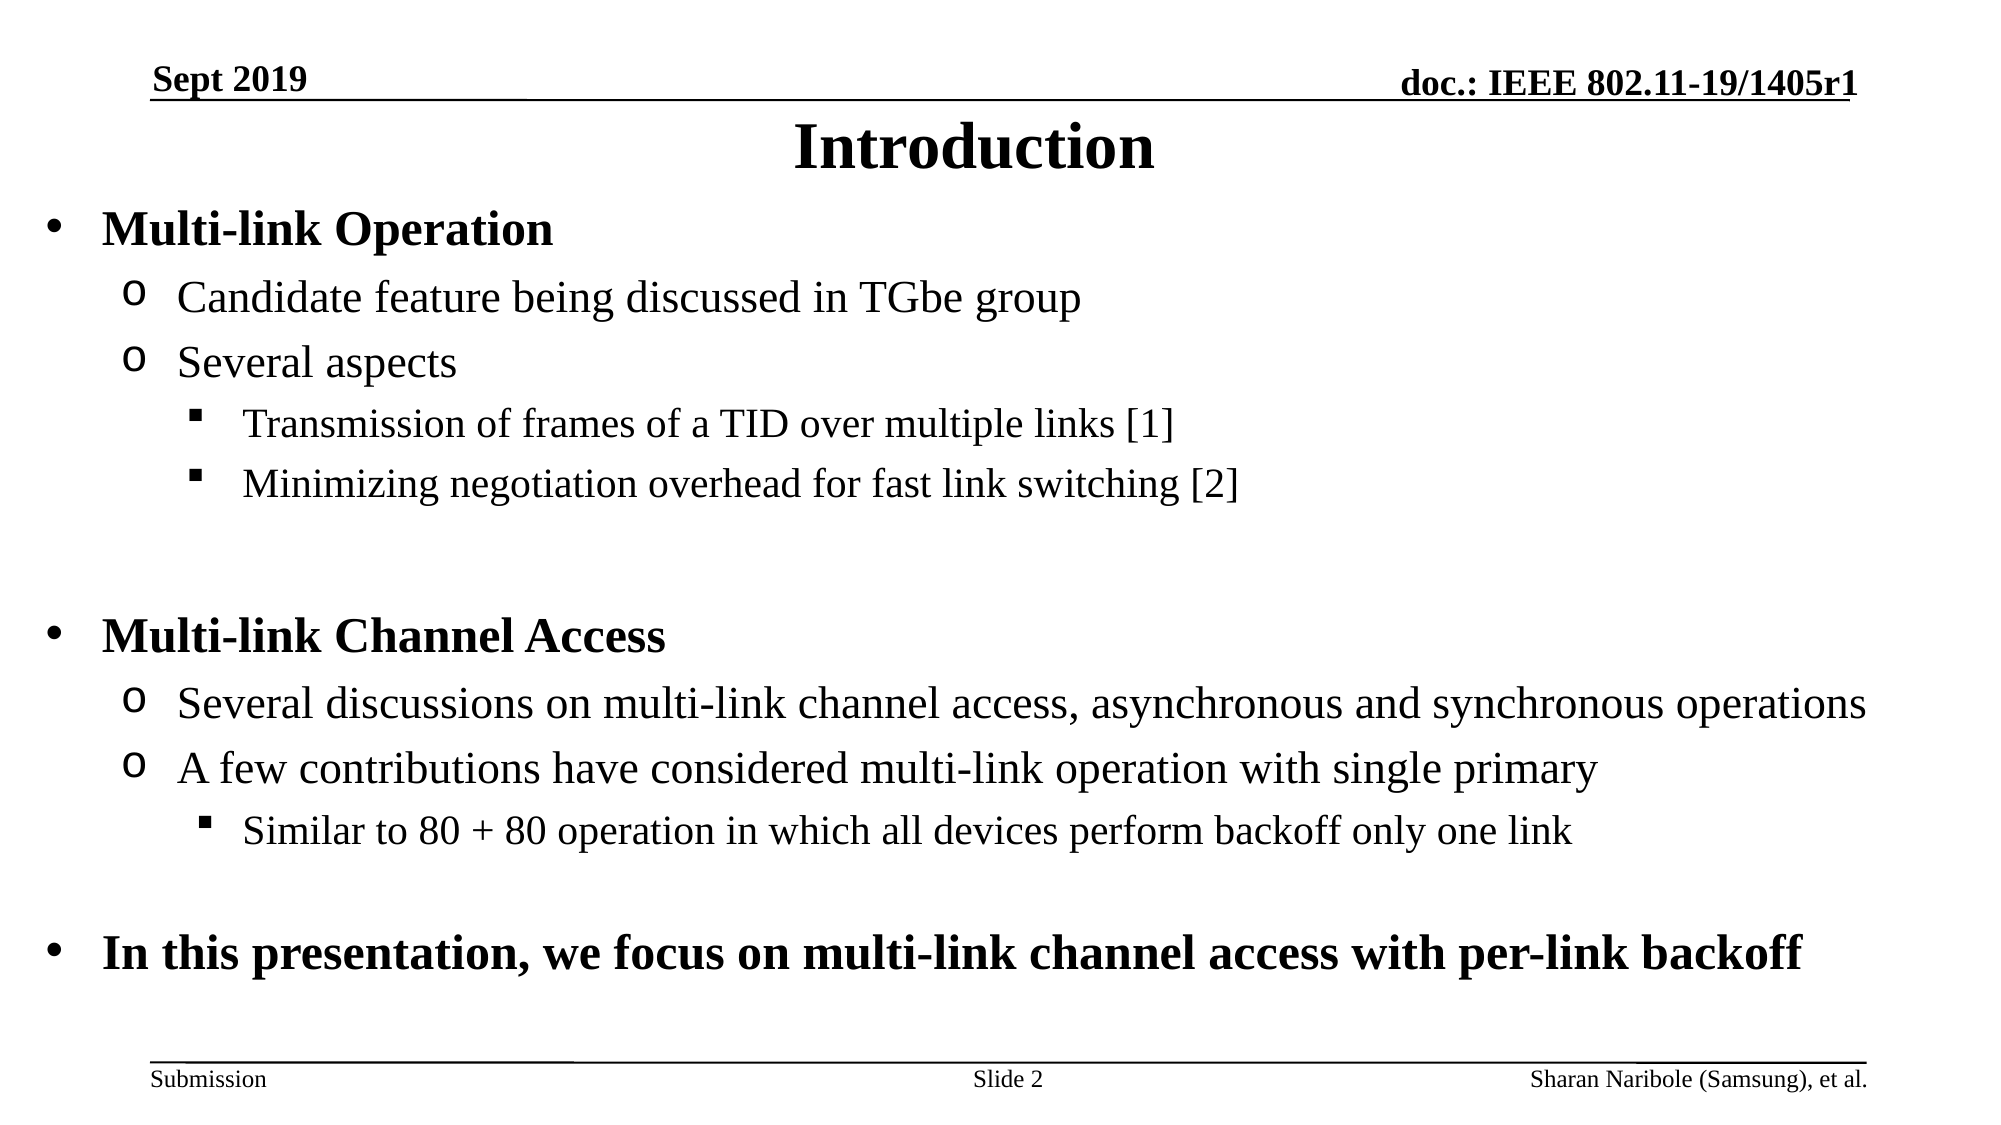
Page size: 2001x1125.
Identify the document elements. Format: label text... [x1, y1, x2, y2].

slide_number Slide 2 [950, 1063, 1067, 1123]
title Introduction [124, 54, 1825, 187]
list Multi-link Operation Candidate feature being discussed in TGbe group Several aspects Transmission of frames of a TID over multiple links [1] Minimizing negotiation overhead for fast link switching [2] Multi-link Channel Access Several discussions on multi-link channel access, asynchronous and synchronous operations A few contributions have considered multi-link operation with single primary Similar to 80 + 80 operation in which all devices perform backoff only one link In this presentation, we focus on multi-link channel access with per-link backoff [30, 187, 2000, 1063]
footer Sharan Naribole (Samsung), et al. [1171, 1063, 1869, 1093]
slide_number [152, 54, 563, 100]
